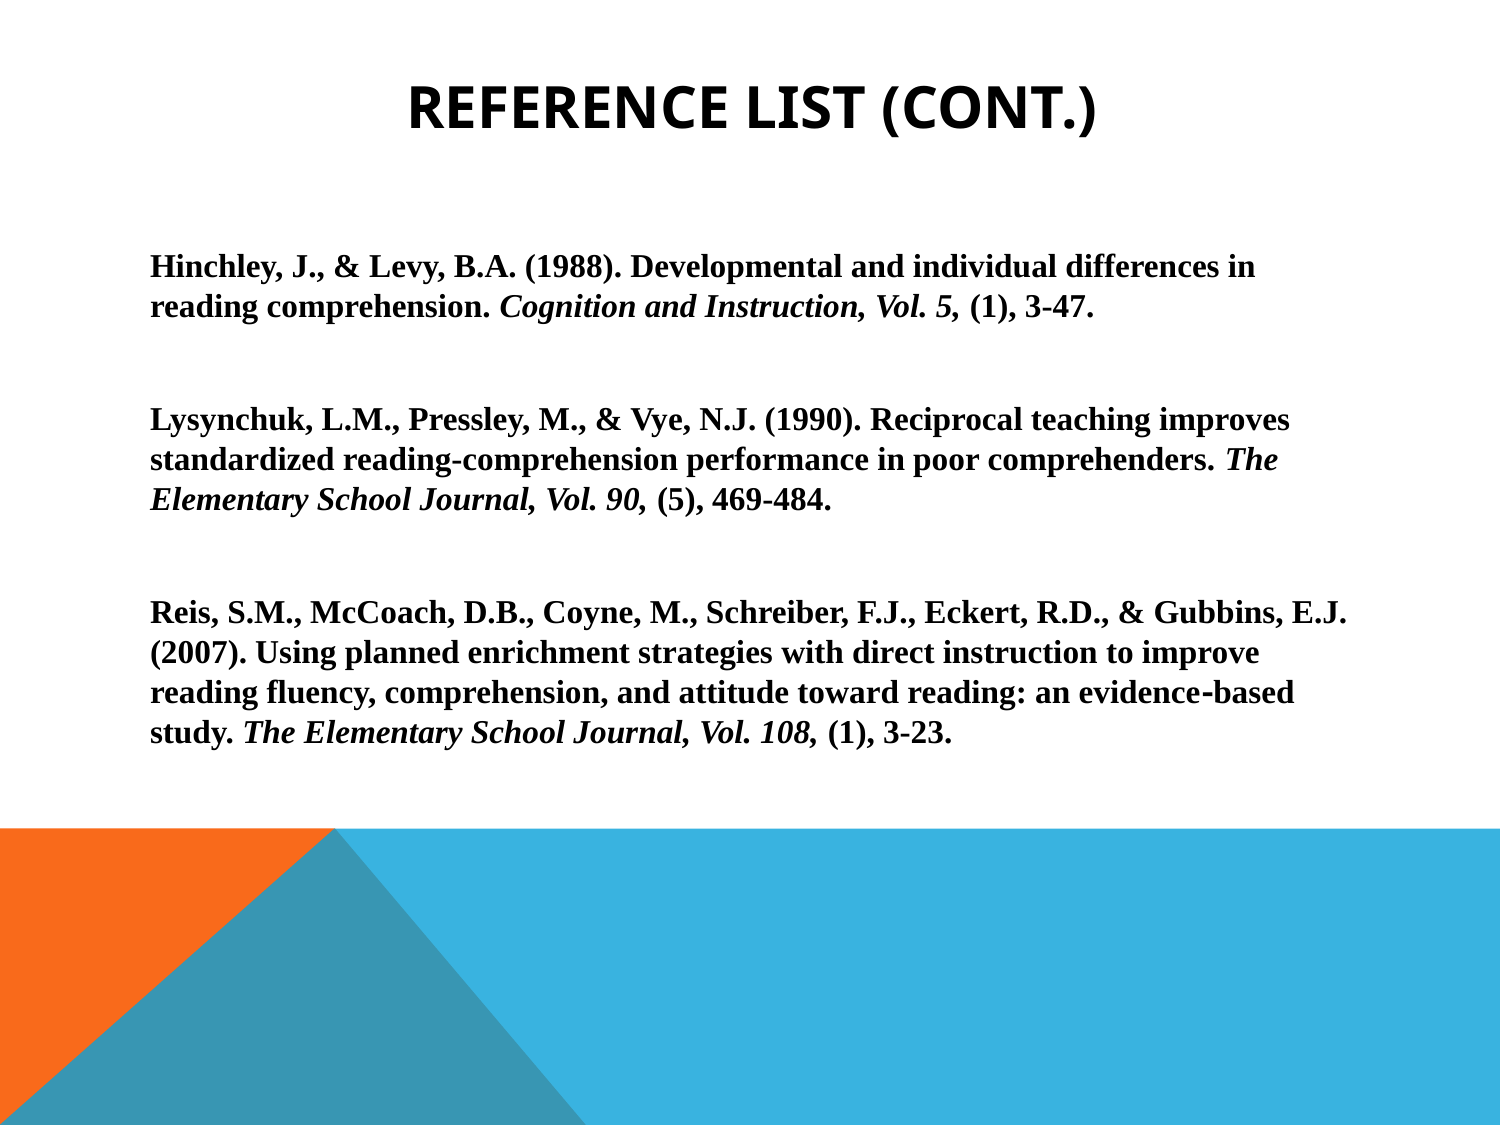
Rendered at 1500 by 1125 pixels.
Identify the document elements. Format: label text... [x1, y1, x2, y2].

title Reference List (Cont.) [135, 60, 1369, 150]
list Hinchley, J., & Levy, B.A. (1988). Developmental and individual differences in reading comprehension. Cognition and Instruction, Vol. 5, (1), 3-47. Lysynchuk, L.M., Pressley, M., & Vye, N.J. (1990). Reciprocal teaching improves standardized reading-comprehension performance in poor comprehenders. The Elementary School Journal, Vol. 90, (5), 469-484. Reis, S.M., McCoach, D.B., Coyne, M., Schreiber, F.J., Eckert, R.D., & Gubbins, E.J. (2007). Using planned enrichment strategies with direct instruction to improve reading fluency, comprehension, and attitude toward reading: an evidence‐based study. The Elementary School Journal, Vol. 108, (1), 3-23. [135, 180, 1369, 768]
